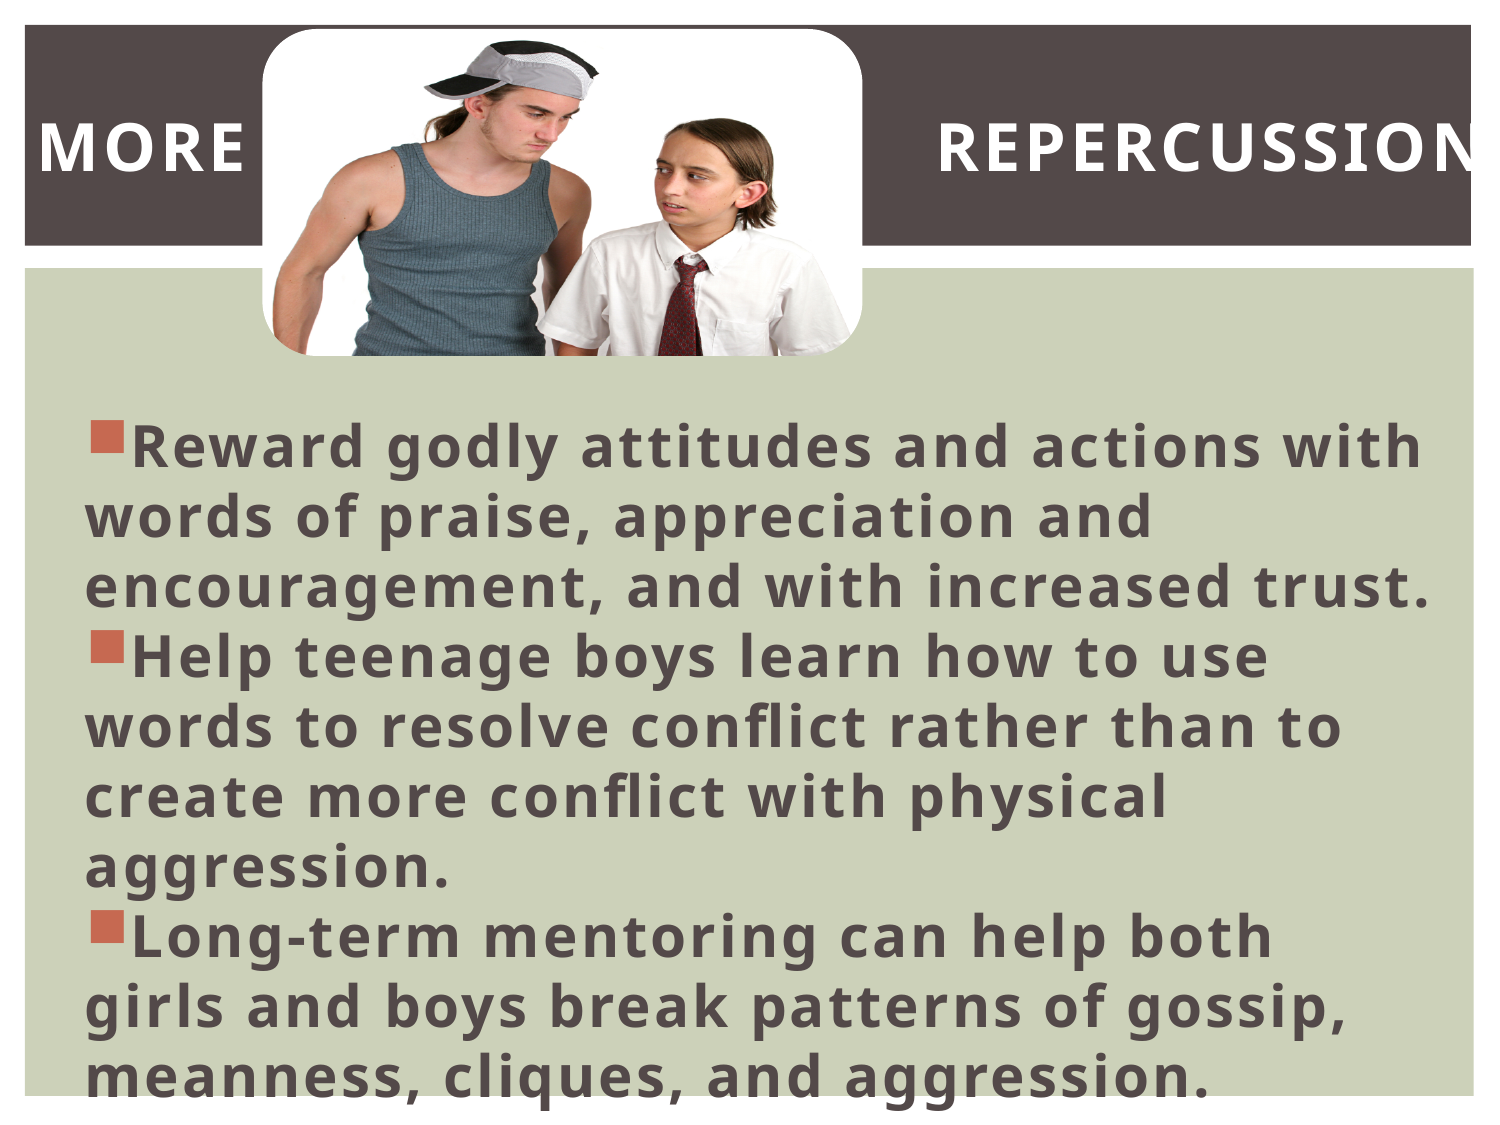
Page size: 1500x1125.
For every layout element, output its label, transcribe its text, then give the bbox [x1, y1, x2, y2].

title More repercussions [866, 58, 1500, 232]
title More repercussions [0, 58, 257, 232]
list Reward godly attitudes and actions with words of praise, appreciation and encouragement, and with increased trust. Help teenage boys learn how to use words to resolve conflict rather than to create more conflict with physical aggression. Long-term mentoring can help both girls and boys break patterns of gossip, meanness, cliques, and aggression. [69, 401, 1449, 1125]
picture [262, 28, 863, 357]
